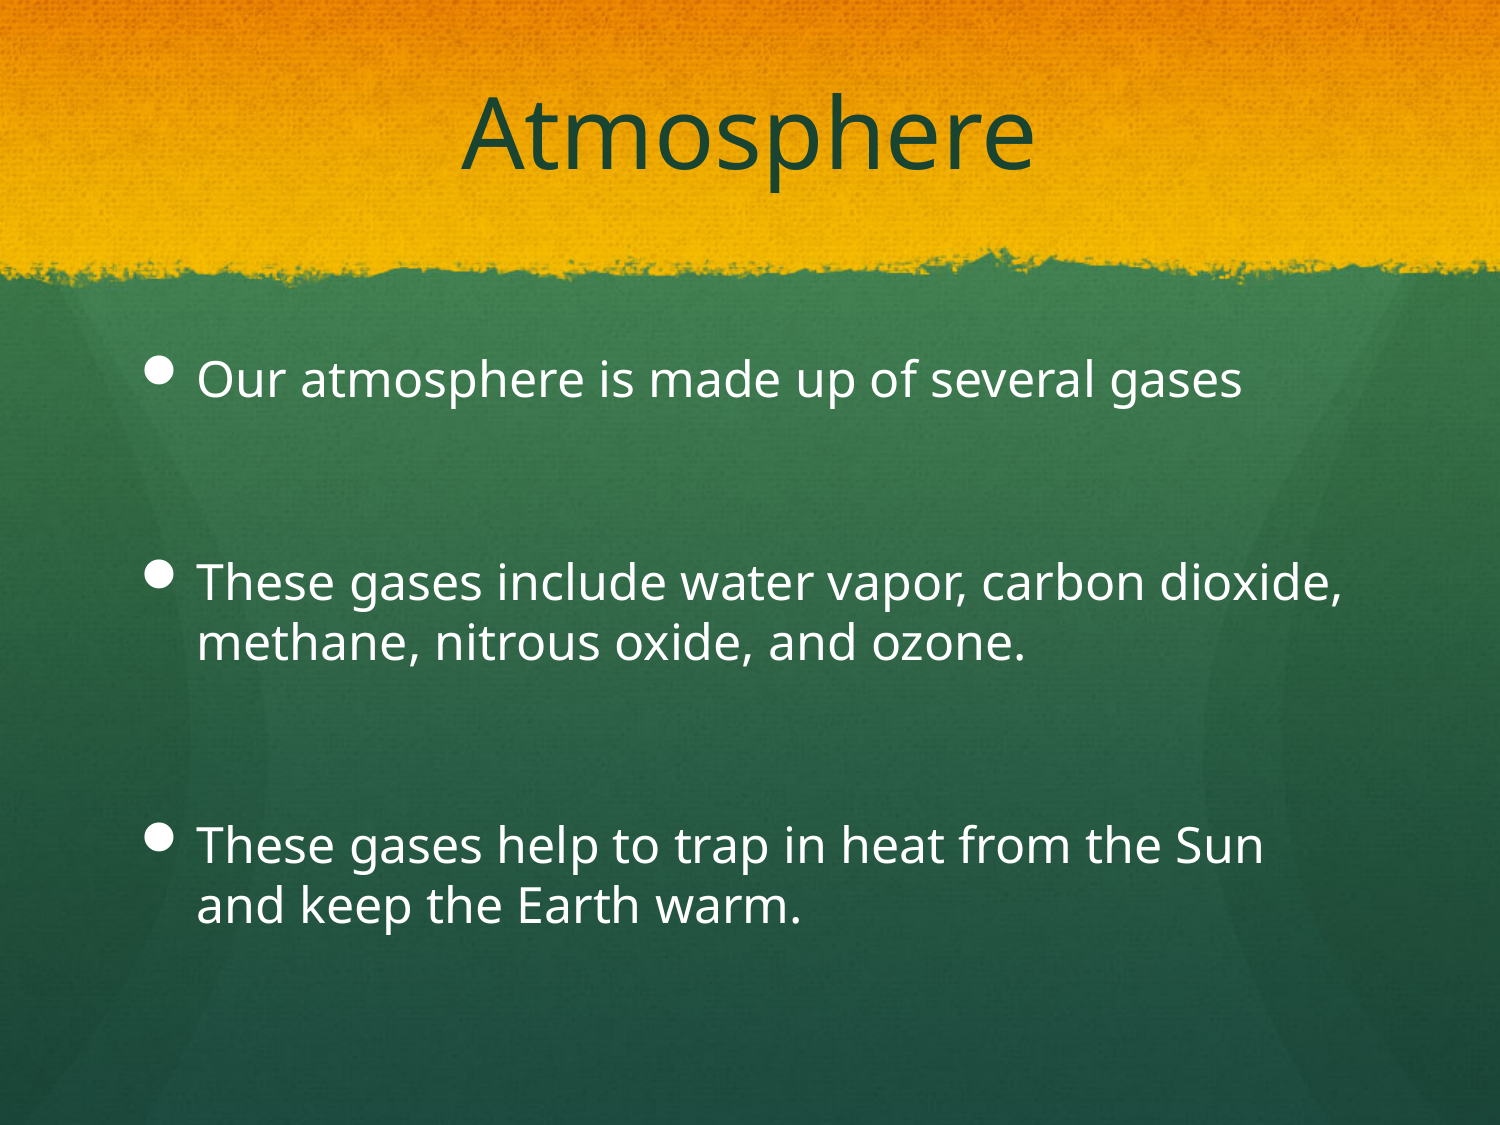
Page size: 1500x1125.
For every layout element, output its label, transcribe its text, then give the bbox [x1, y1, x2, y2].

picture [0, 0, 1500, 1125]
list Our atmosphere is made up of several gases These gases include water vapor, carbon dioxide, methane, nitrous oxide, and ozone. These gases help to trap in heat from the Sun and keep the Earth warm. [125, 339, 1375, 1026]
title Atmosphere [125, 13, 1375, 246]
